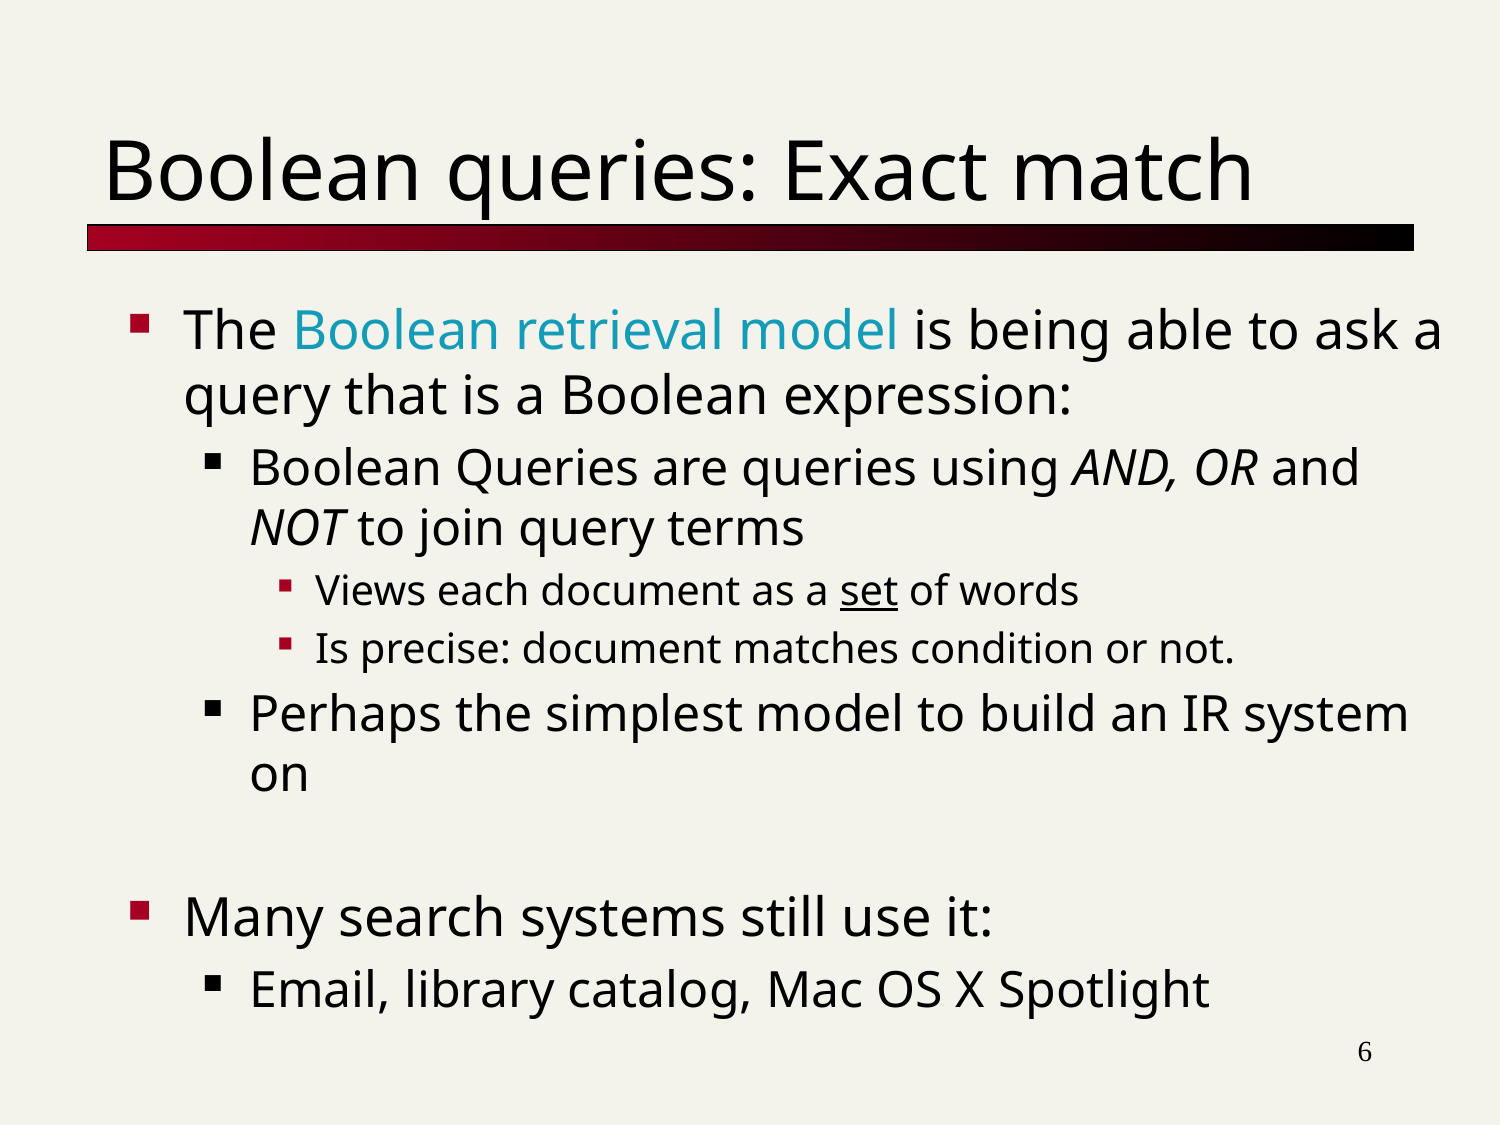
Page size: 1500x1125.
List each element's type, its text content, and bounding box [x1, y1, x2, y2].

title Boolean queries: Exact match [87, 62, 1413, 226]
slide_number 6 [1074, 1024, 1388, 1101]
list The Boolean retrieval model is being able to ask a query that is a Boolean expression: Boolean Queries are queries using AND, OR and NOT to join query terms Views each document as a set of words Is precise: document matches condition or not. Perhaps the simplest model to build an IR system on Many search systems still use it: Email, library catalog, Mac OS X Spotlight [112, 287, 1463, 1088]
